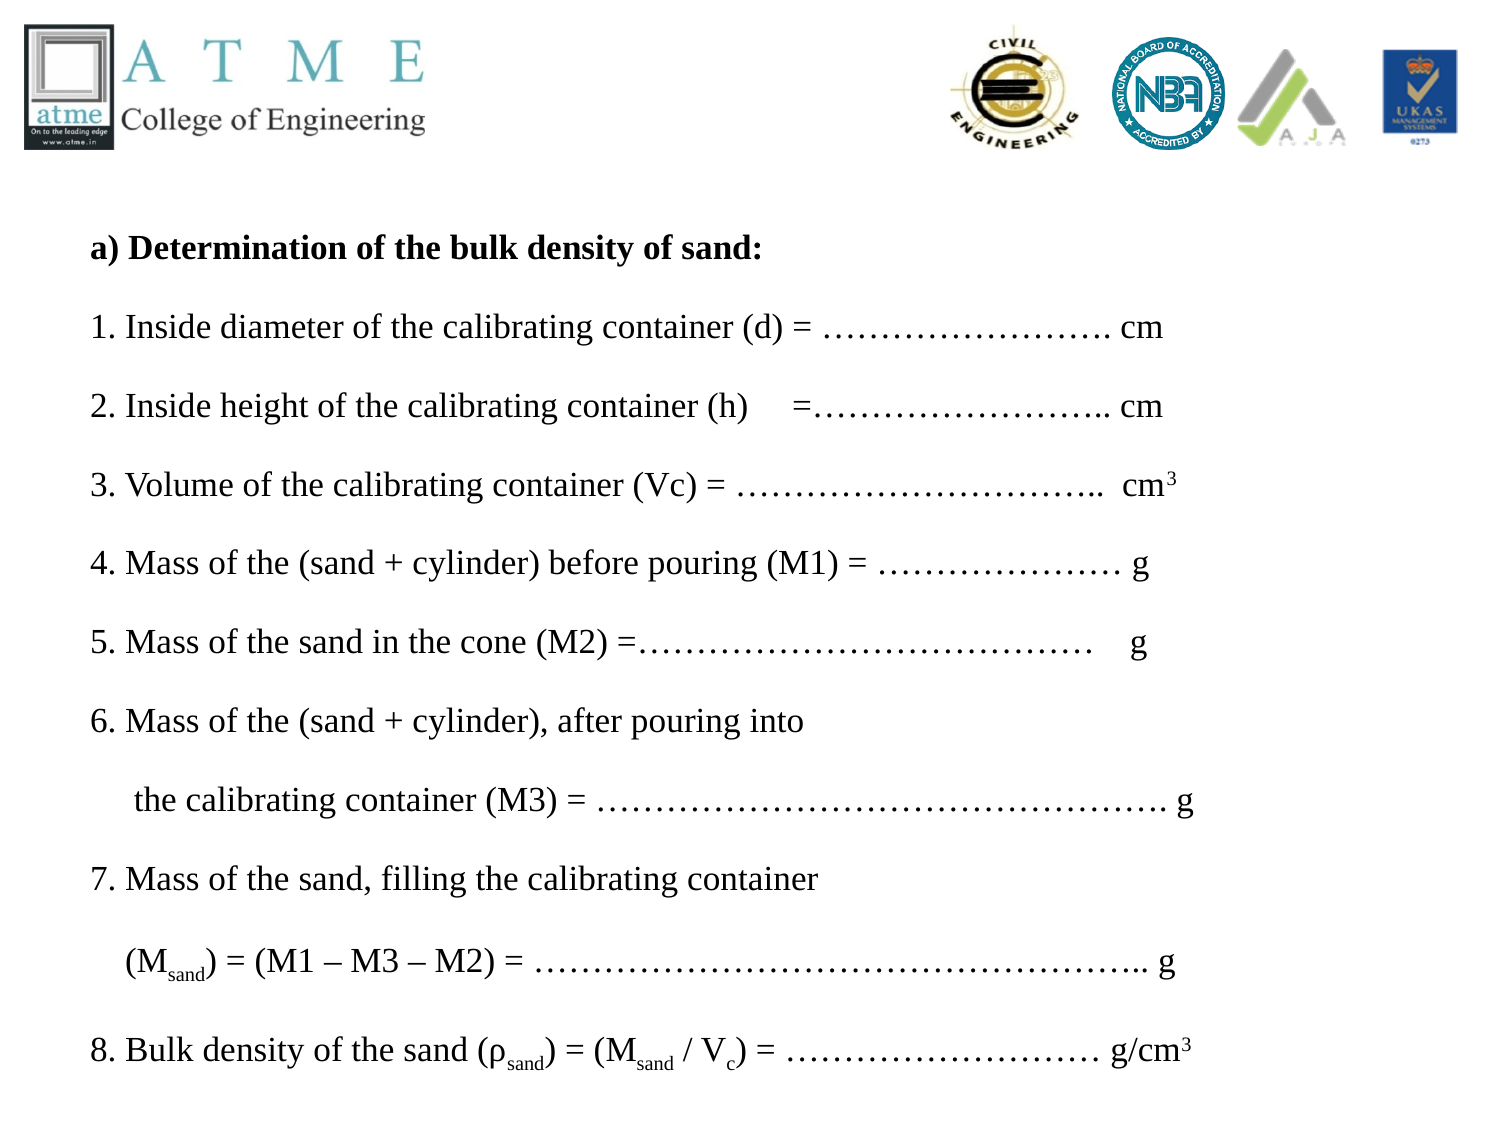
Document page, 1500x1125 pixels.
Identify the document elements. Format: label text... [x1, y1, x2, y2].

picture [24, 24, 425, 150]
picture [1179, 37, 1225, 79]
picture [1184, 109, 1225, 150]
picture [1209, 103, 1218, 120]
list a) Determination of the bulk density of sand: 1. Inside diameter of the calibrating container (d) = ……………………. cm 2. Inside height of the calibrating container (h) =…………………….. cm 3. Volume of the calibrating container (Vc) = ………………………….. cm3 4. Mass of the (sand + cylinder) before pouring (M1) = ………………… g 5. Mass of the sand in the cone (M2) =………………………………… g 6. Mass of the (sand + cylinder), after pouring into the calibrating container (M3) = …………………………………………. g 7. Mass of the sand, filling the calibrating container (Msand) = (M1 – M3 – M2) = …………………………………………….. g 8. Bulk density of the sand (ρsand) = (Msand / Vc) = ……………………… g/cm3 [75, 187, 1438, 1088]
picture [950, 24, 1080, 150]
picture [1112, 37, 1213, 150]
picture [1237, 49, 1458, 146]
